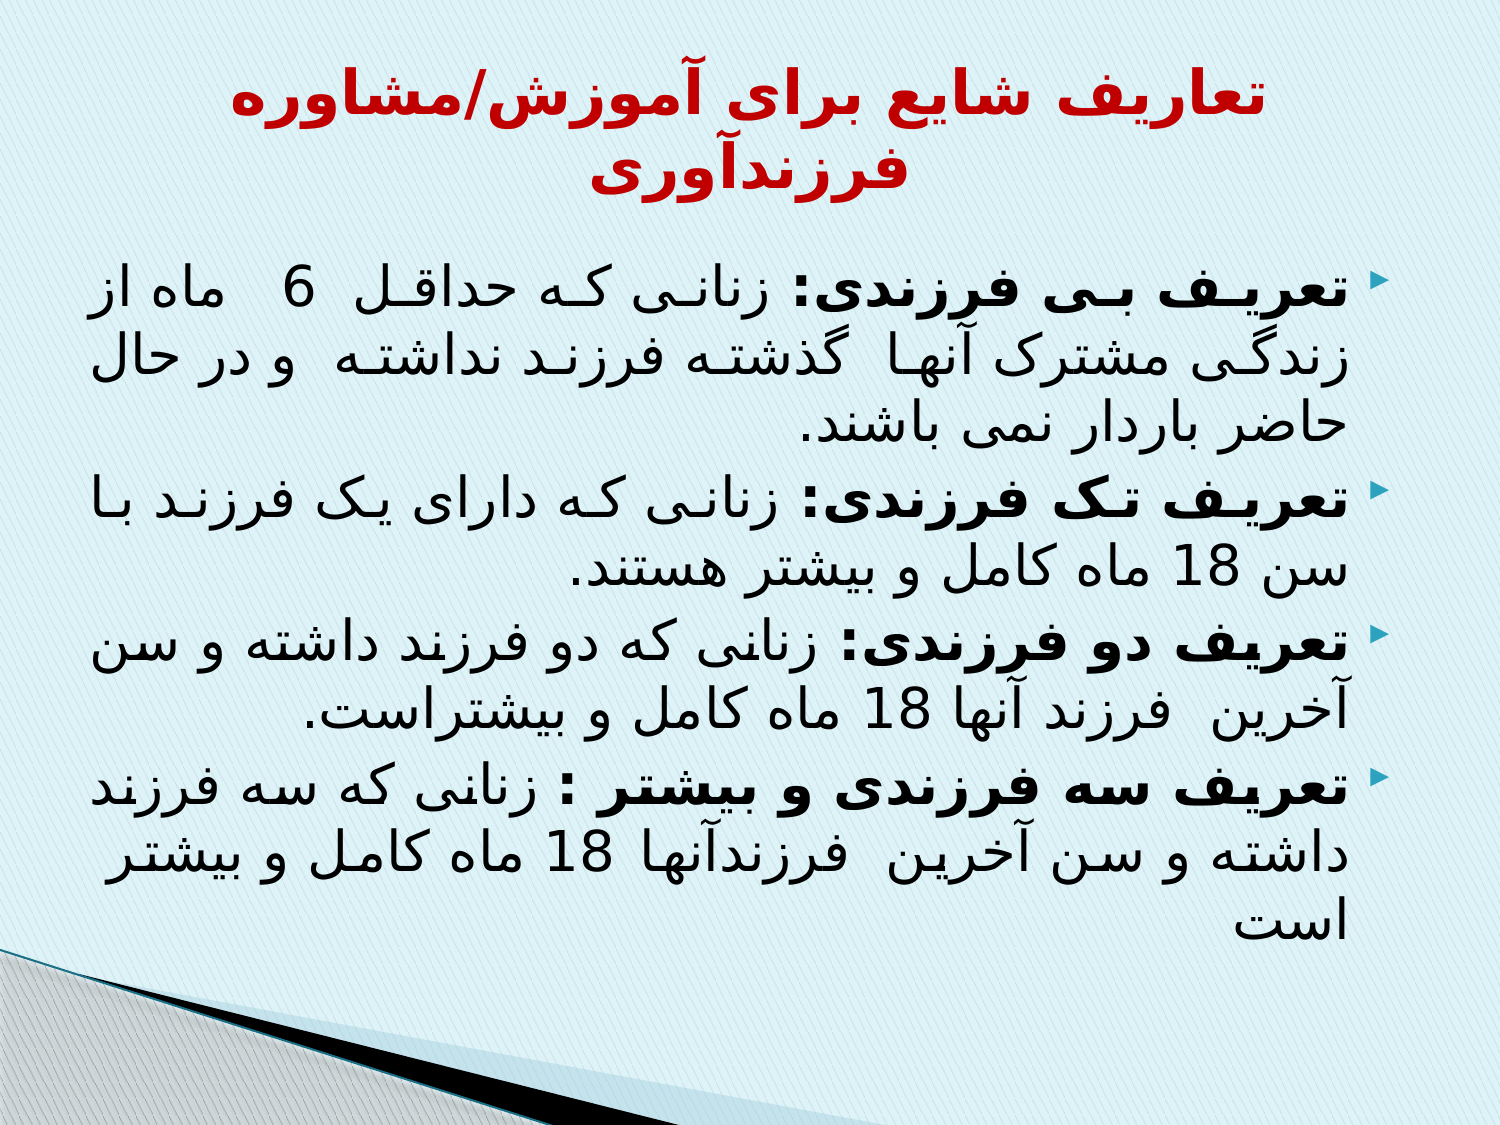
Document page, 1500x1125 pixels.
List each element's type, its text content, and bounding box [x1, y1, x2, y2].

title تعاریف شایع برای آموزش/مشاوره فرزندآوری [75, 45, 1425, 209]
list تعریف بی فرزندی: زنانی که حداقل 6 ماه از زندگی مشترک آنها گذشته فرزند نداشته و در حال حاضر باردار نمی باشند. تعریف تک فرزندی: زنانی که دارای یک فرزند با سن 18 ماه کامل و بیشتر هستند. تعریف دو فرزندی: زنانی که دو فرزند داشته و سن آخرین فرزند آنها 18 ماه کامل و بیشتراست. تعریف سه فرزندی و بیشتر : زنانی که سه فرزند داشته و سن آخرین فرزندآنها 18 ماه کامل و بیشتر است [75, 243, 1425, 986]
